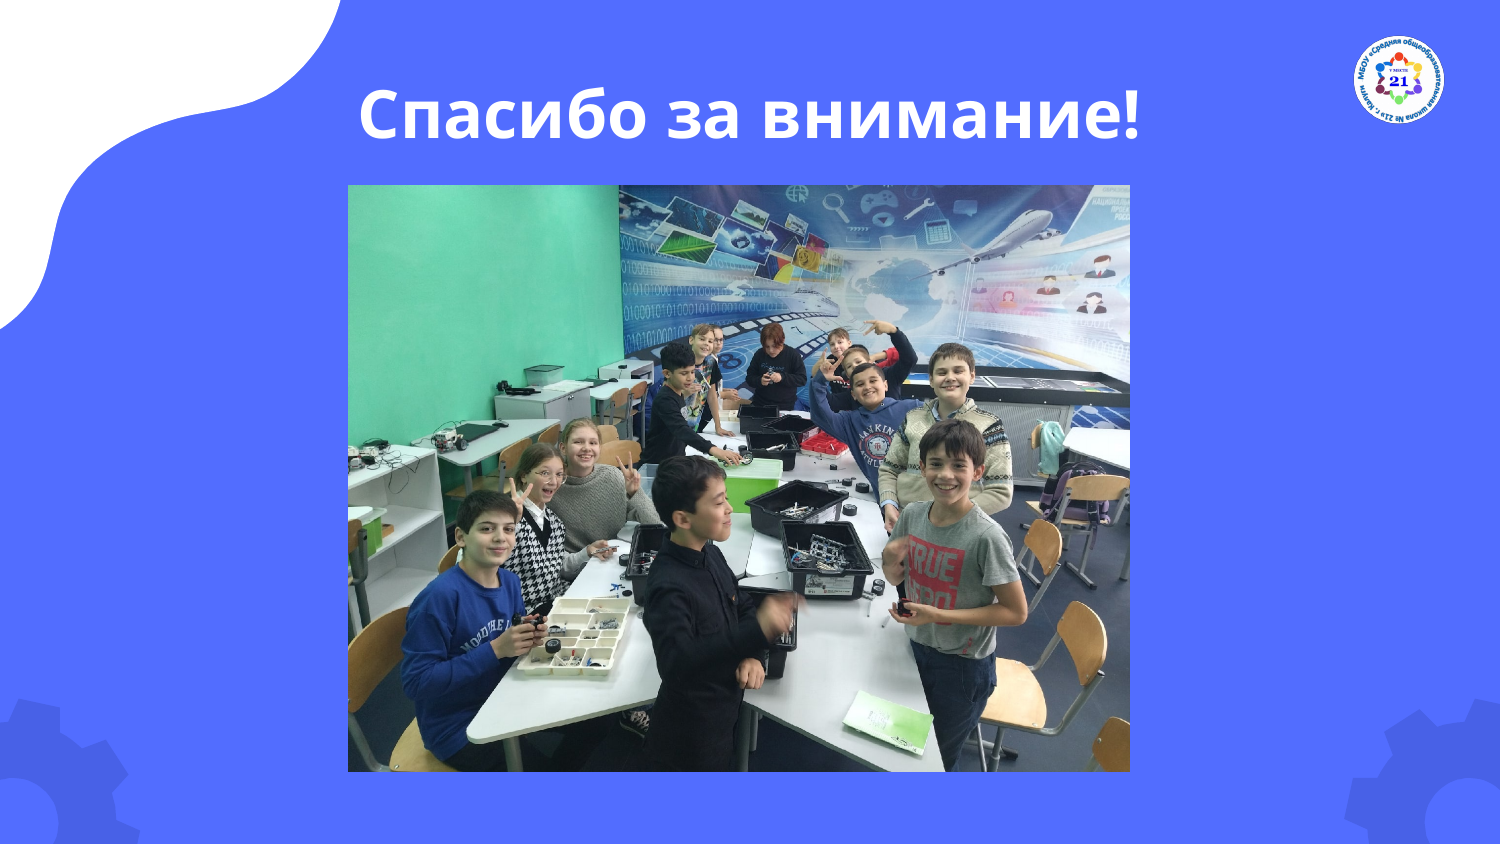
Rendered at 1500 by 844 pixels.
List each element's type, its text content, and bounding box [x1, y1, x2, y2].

picture [1352, 32, 1449, 127]
picture [348, 185, 1130, 772]
title Спасибо за внимание! [118, 57, 1382, 152]
